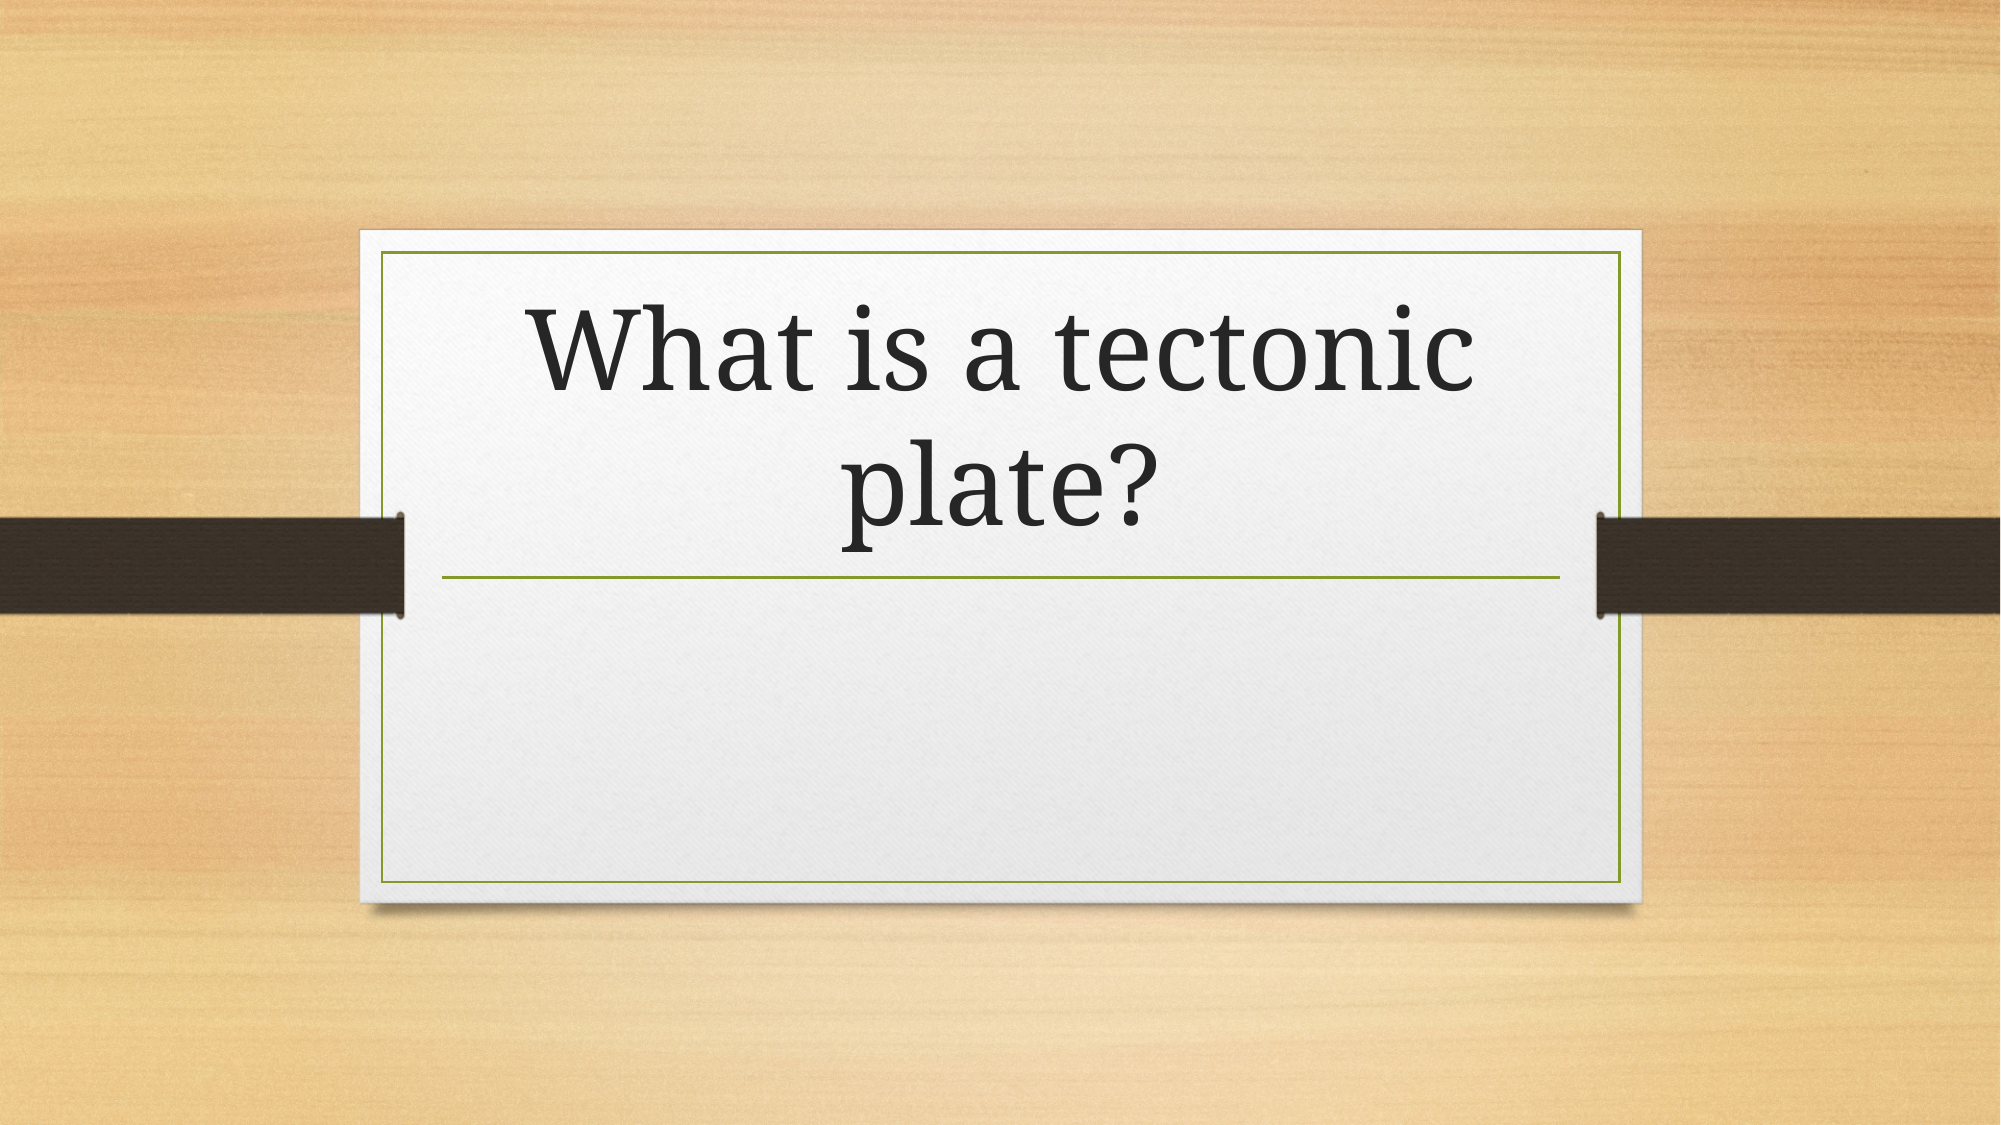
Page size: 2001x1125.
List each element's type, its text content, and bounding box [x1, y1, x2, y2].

picture [0, 0, 2001, 1125]
title What is a tectonic plate? [441, 306, 1560, 556]
